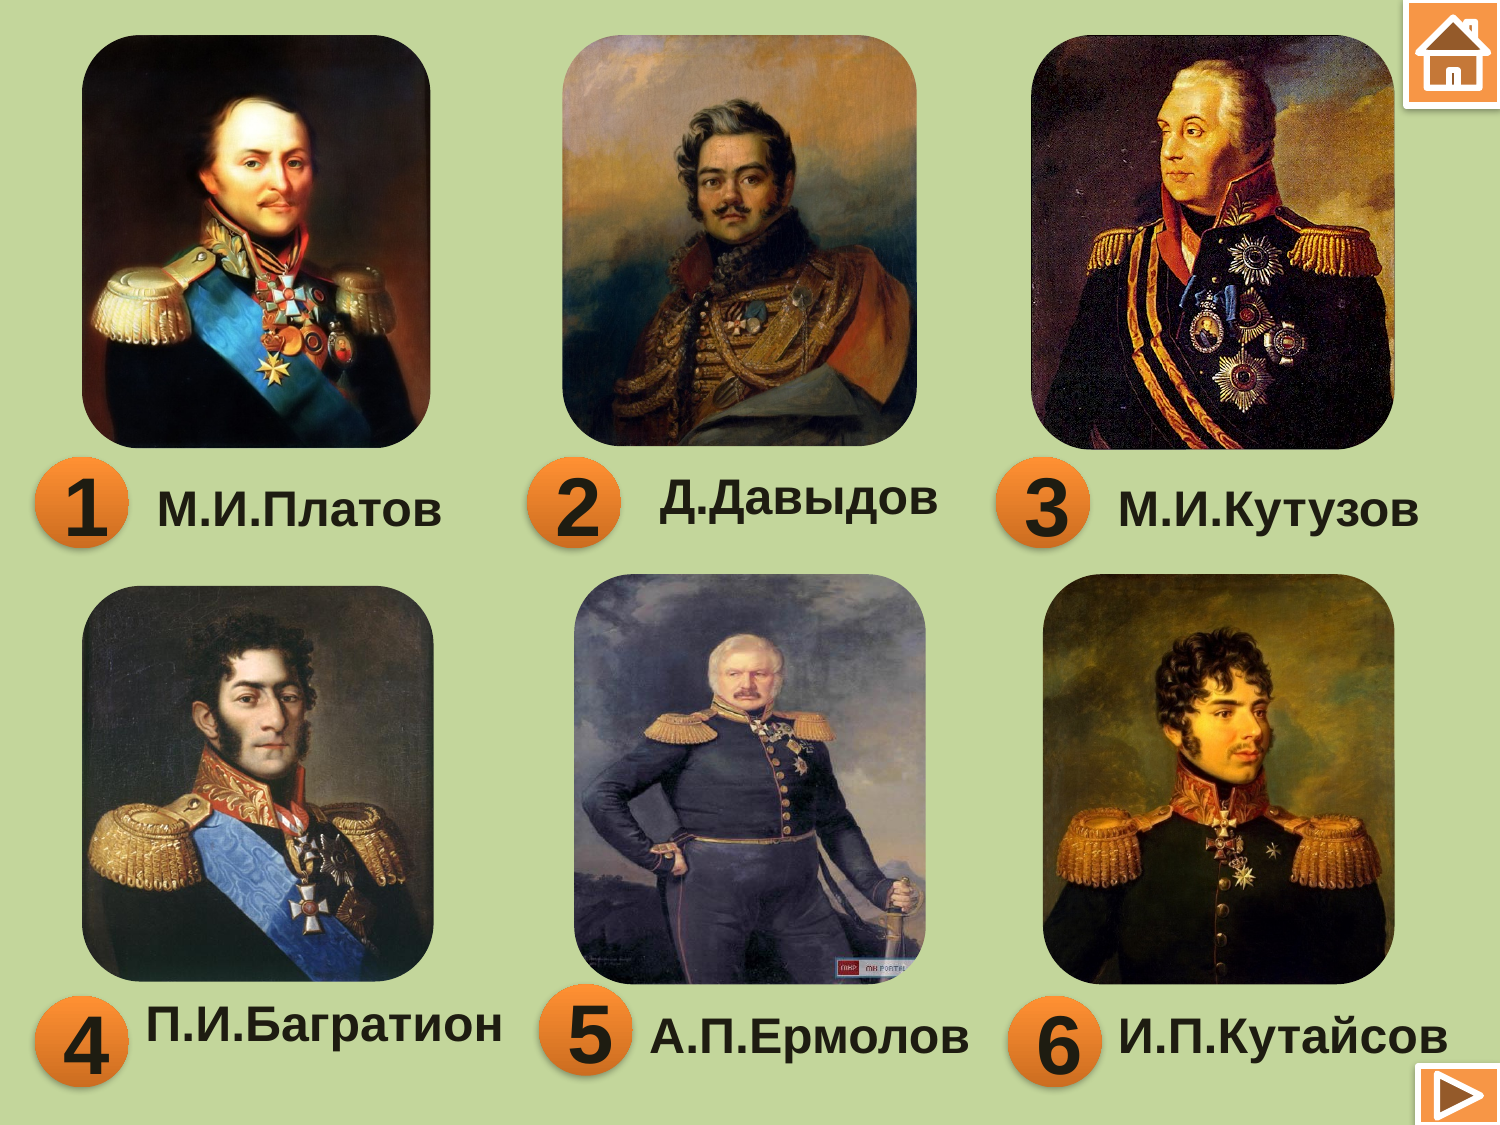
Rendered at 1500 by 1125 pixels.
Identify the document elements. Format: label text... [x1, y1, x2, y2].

picture [1042, 573, 1395, 985]
text_box 4 [35, 996, 129, 1088]
picture [573, 573, 926, 985]
picture [81, 585, 434, 982]
text_box М.И.Платов [141, 468, 472, 544]
text_box 1 [35, 456, 129, 549]
text_box 6 [1007, 996, 1102, 1088]
text_box М.И.Кутузов [1102, 468, 1436, 544]
text_box И.П.Кутайсов [1103, 996, 1464, 1071]
text_box Д.Давыдов [634, 456, 968, 532]
text_box [1415, 1063, 1500, 1125]
text_box 5 [538, 987, 633, 1076]
picture [81, 34, 431, 449]
text_box П.И.Багратион [130, 984, 520, 1060]
text_box [1403, 0, 1500, 109]
text_box 3 [996, 458, 1090, 549]
text_box А.П.Ермолов [634, 996, 986, 1071]
picture [562, 34, 917, 447]
picture [1030, 34, 1395, 450]
text_box 2 [527, 456, 622, 549]
